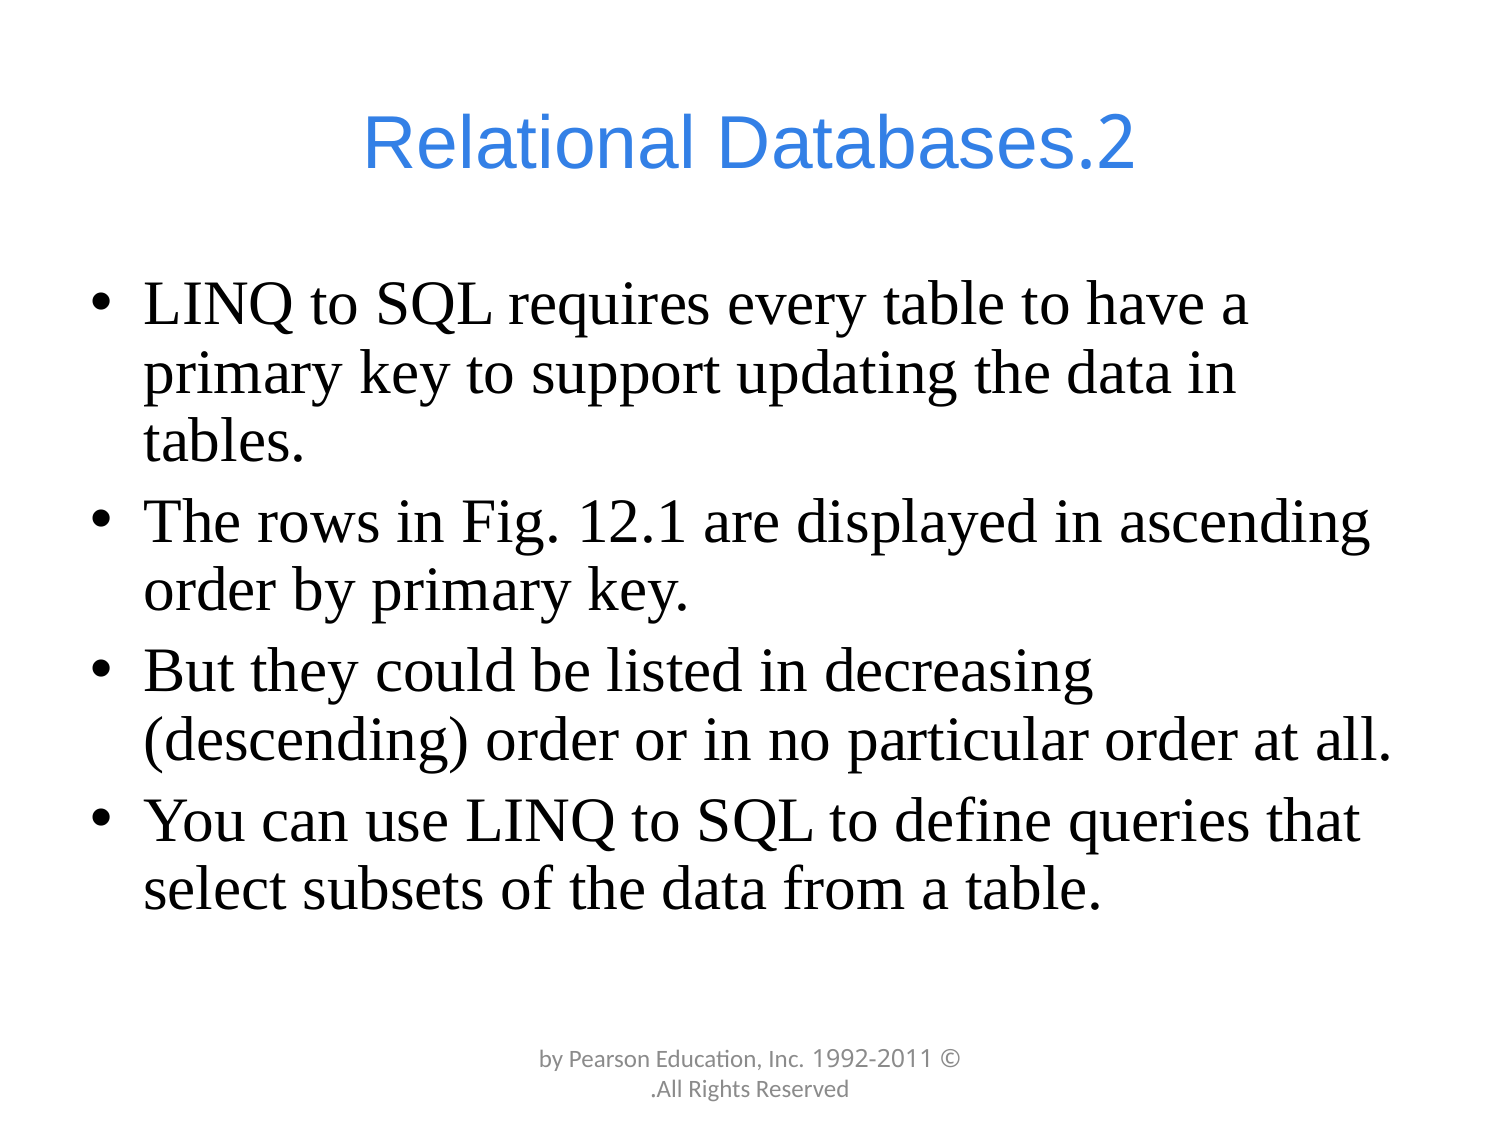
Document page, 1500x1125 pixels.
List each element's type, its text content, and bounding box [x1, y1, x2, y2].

footer © 1992-2011 by Pearson Education, Inc. All Rights Reserved. [512, 1042, 988, 1103]
list LINQ to SQL requires every table to have a primary key to support updating the data in tables. The rows in Fig. 12.1 are displayed in ascending order by primary key. But they could be listed in decreasing (descending) order or in no particular order at all. You can use LINQ to SQL to define queries that select subsets of the data from a table. [75, 262, 1425, 1005]
title 2.Relational Databases [75, 45, 1425, 233]
